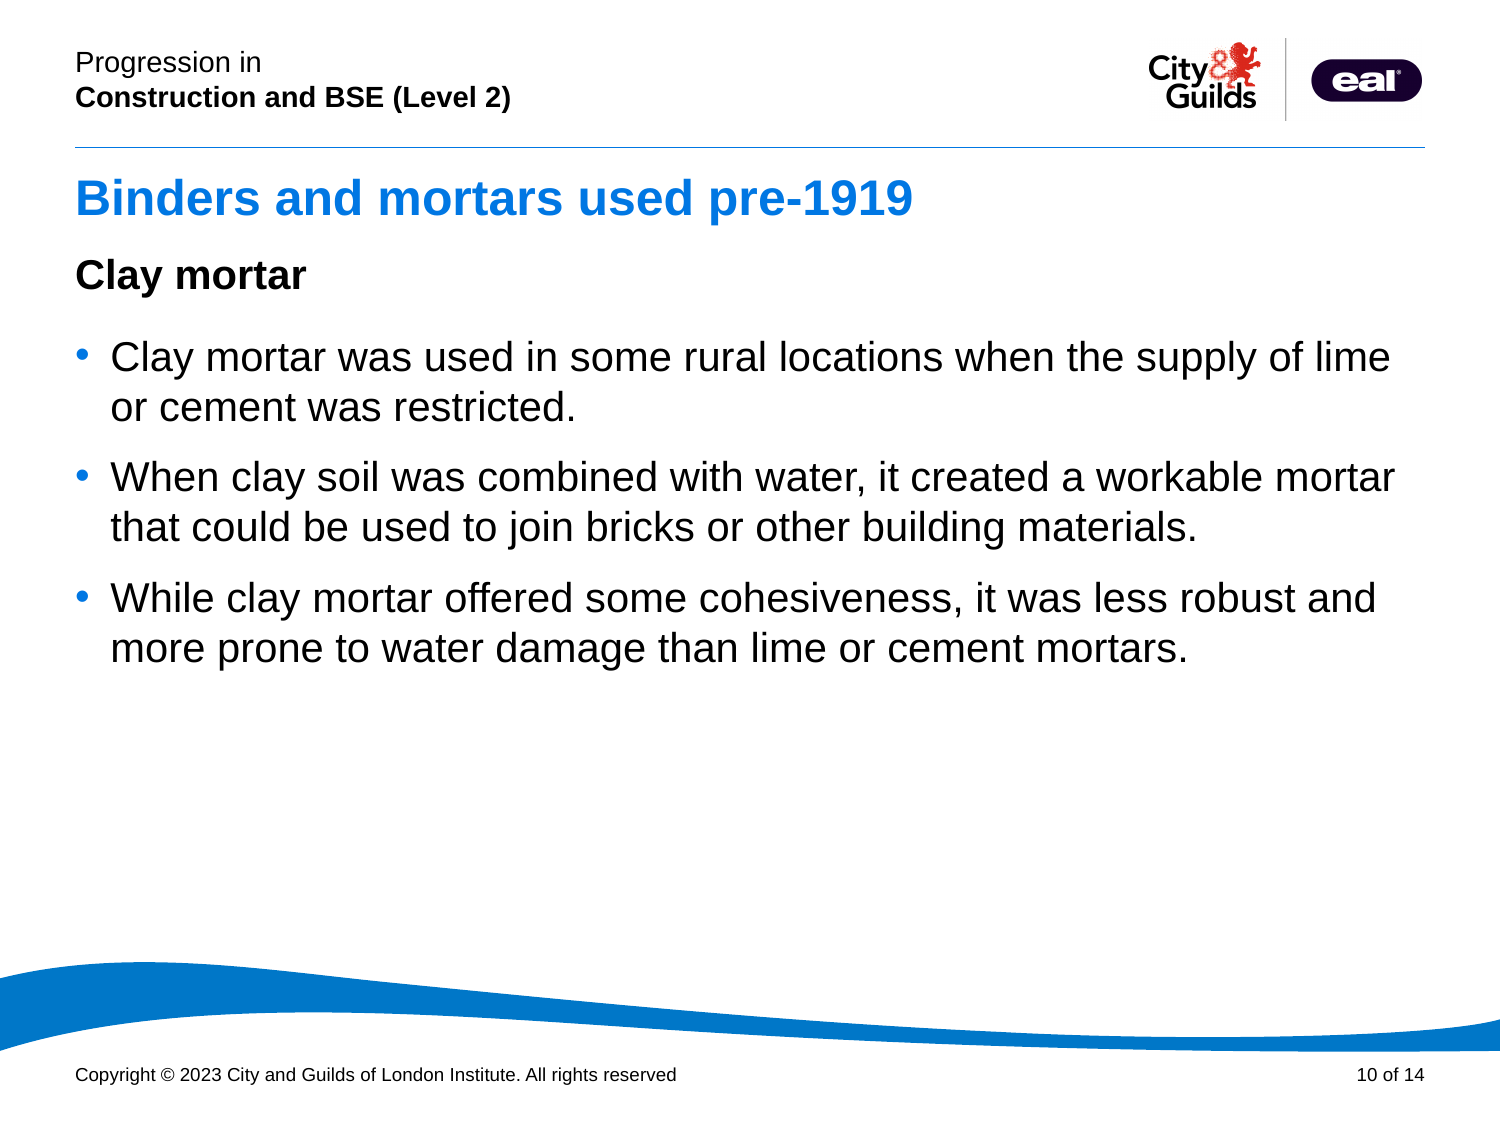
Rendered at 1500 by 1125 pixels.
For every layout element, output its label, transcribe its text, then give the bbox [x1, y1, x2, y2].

picture [1149, 38, 1422, 121]
list Clay mortar Clay mortar was used in some rural locations when the supply of lime or cement was restricted. When clay soil was combined with water, it created a workable mortar that could be used to join bricks or other building materials. While clay mortar offered some cohesiveness, it was less robust and more prone to water damage than lime or cement mortars. [74, 247, 1426, 946]
title Binders and mortars used pre-1919 [74, 165, 1426, 229]
